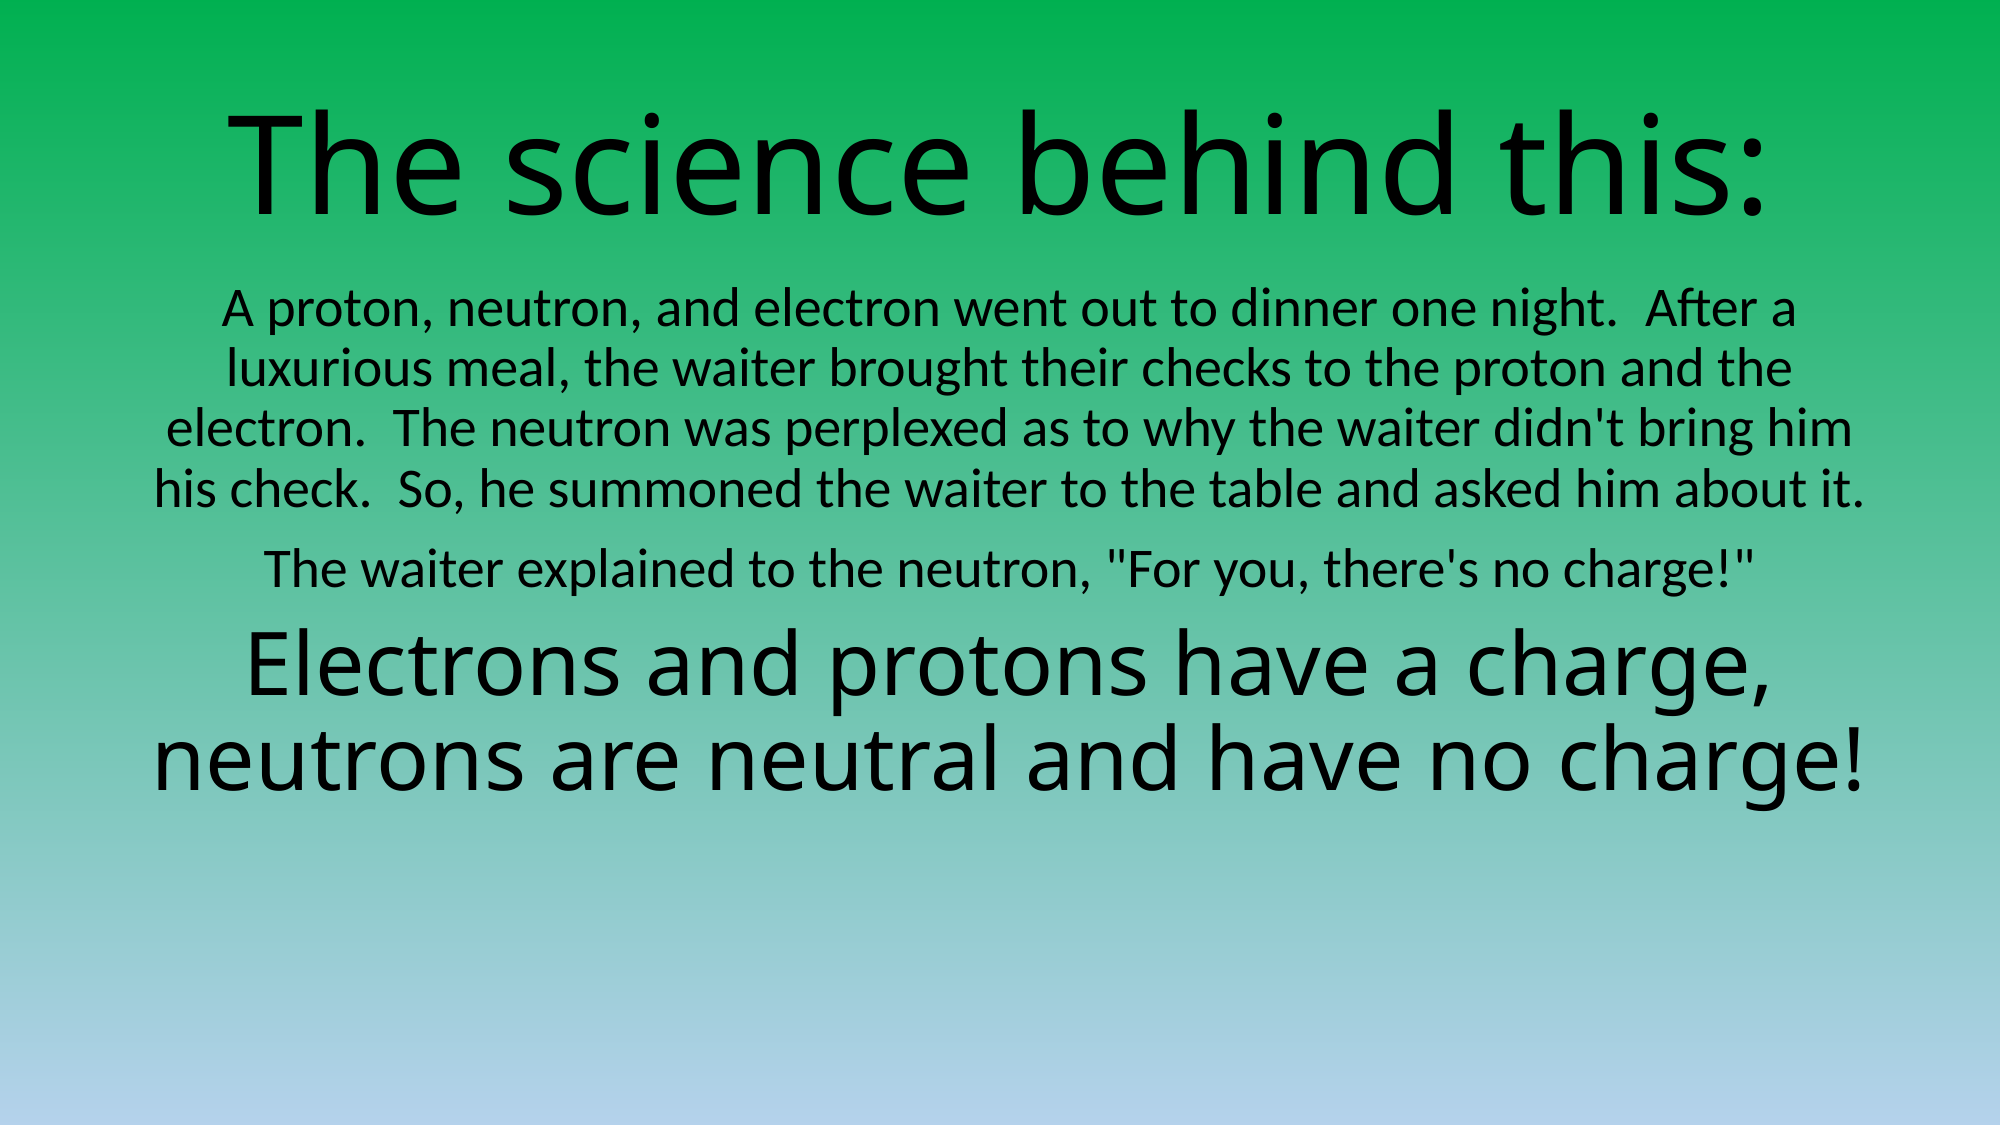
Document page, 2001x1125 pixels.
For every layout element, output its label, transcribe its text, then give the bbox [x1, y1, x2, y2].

title The science behind this: [83, 84, 1916, 252]
subtitle A proton, neutron, and electron went out to dinner one night. After a luxurious meal, the waiter brought their checks to the proton and the electron. The neutron was perplexed as to why the waiter didn't bring him his check. So, he summoned the waiter to the table and asked him about it. The waiter explained to the neutron, "For you, there's no charge!" Electrons and protons have a charge, neutrons are neutral and have no charge! [123, 270, 1897, 946]
